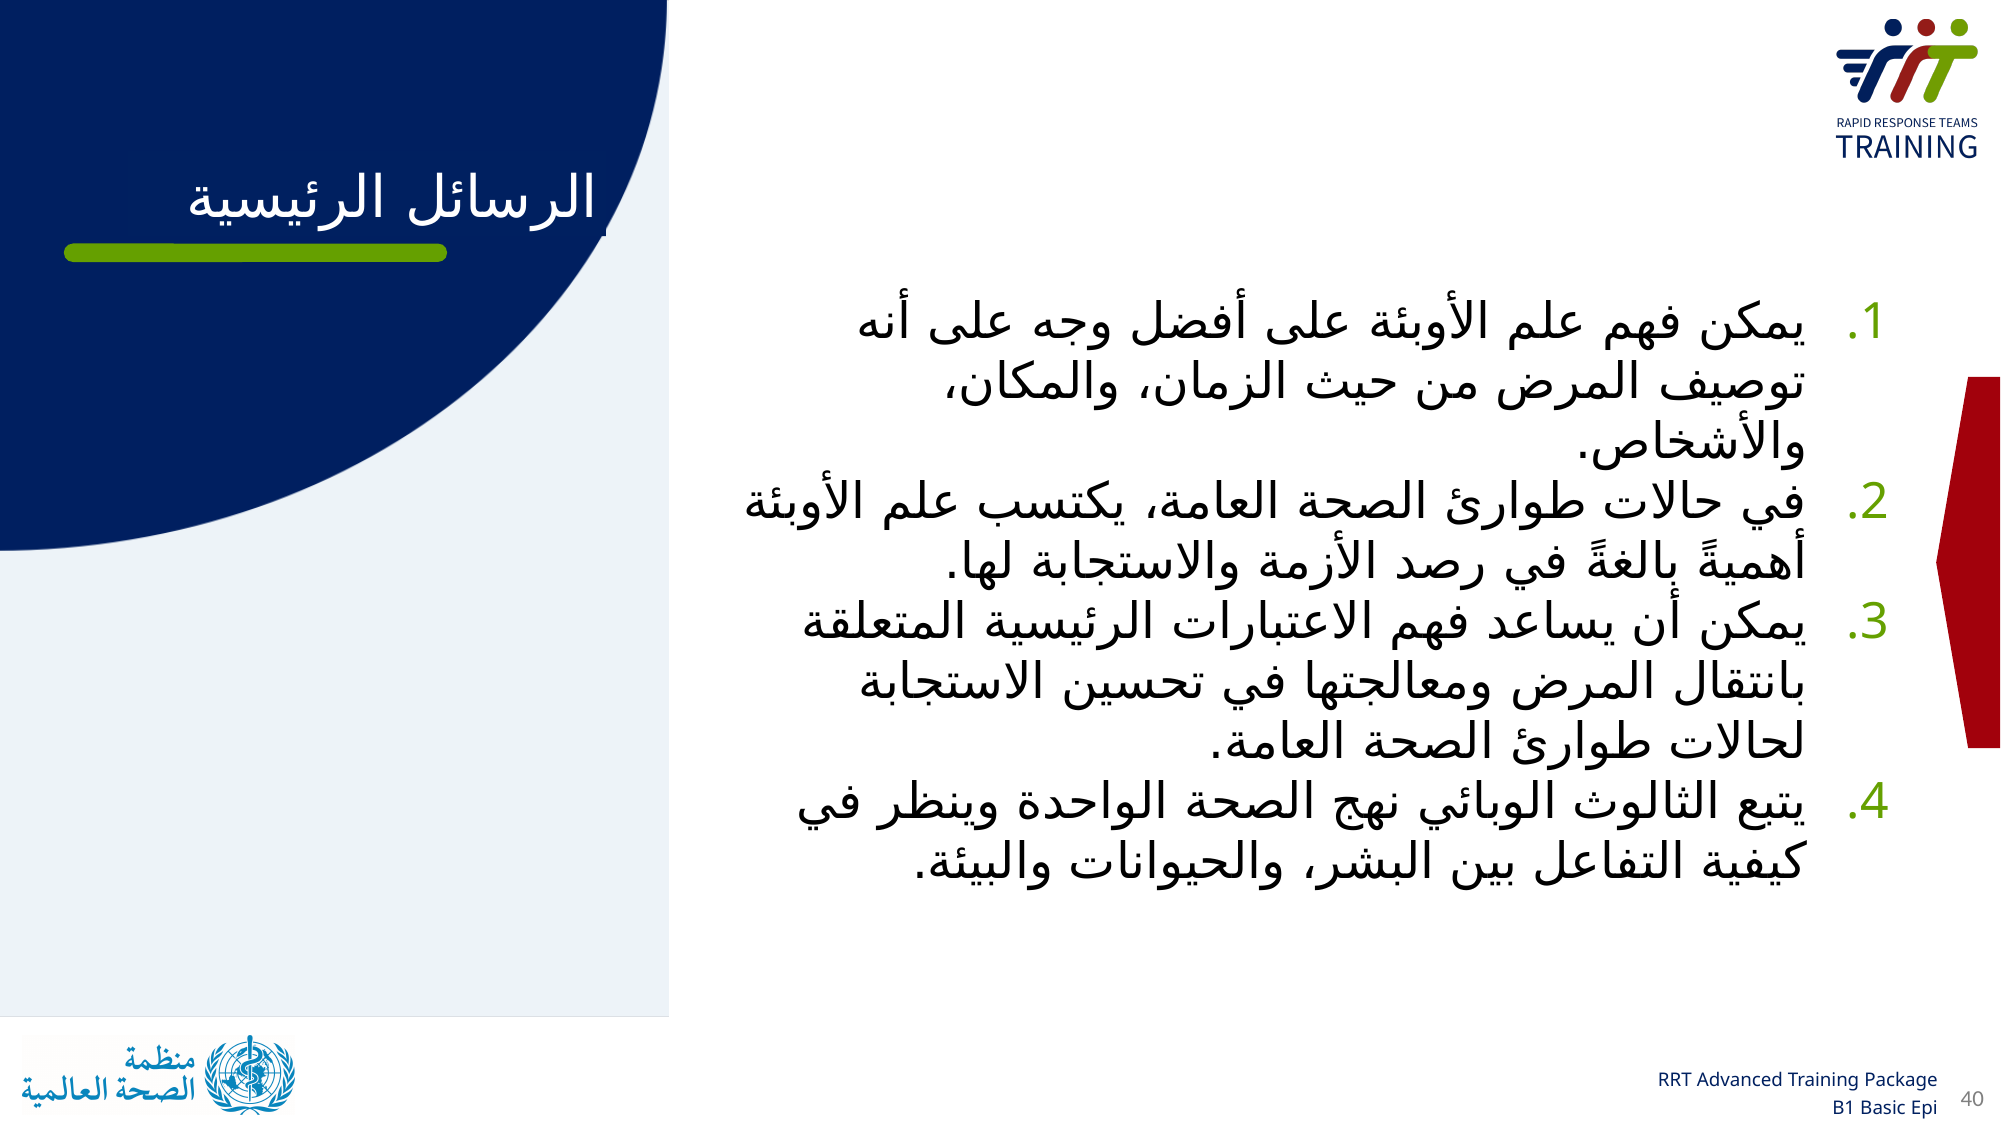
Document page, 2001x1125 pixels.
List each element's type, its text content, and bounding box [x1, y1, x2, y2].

text_box الرسائل الرئيسية [127, 151, 606, 237]
text_box يمكن فهم علم الأوبئة على أفضل وجه على أنه توصيف المرض من حيث الزمان، والمكان، والأشخاص. في حالات طوارئ الصحة العامة، يكتسب علم الأوبئة أهميةً بالغةً في رصد الأزمة والاستجابة لها. يمكن أن يساعد فهم الاعتبارات الرئيسية المتعلقة بانتقال المرض ومعالجتها في تحسين الاستجابة لحالات طوارئ الصحة العامة. يتبع الثالوث الوبائي نهج الصحة الواحدة وينظر في كيفية التفاعل بين البشر، والحيوانات والبيئة. [709, 280, 1900, 896]
picture [1835, 19, 1978, 167]
picture [22, 1035, 295, 1115]
picture [0, 0, 669, 1018]
picture [252, 1050, 258, 1059]
